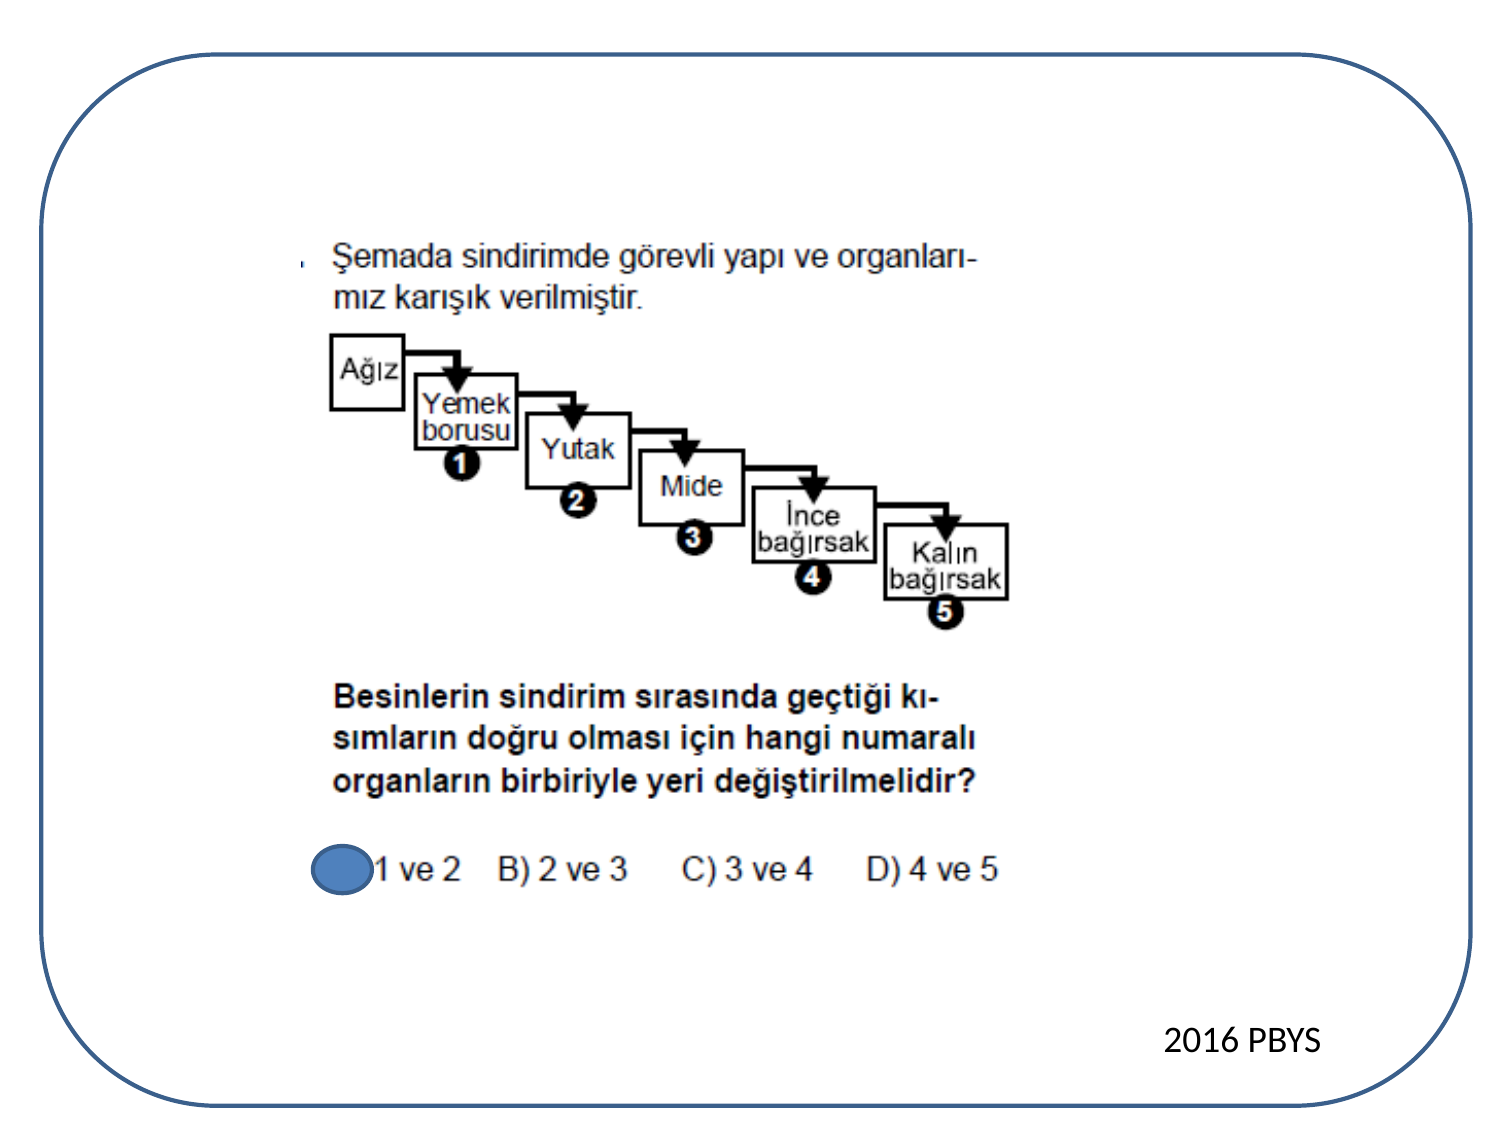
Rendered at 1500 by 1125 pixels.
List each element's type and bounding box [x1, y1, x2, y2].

picture [300, 231, 1064, 906]
text_box [39, 52, 1473, 1108]
